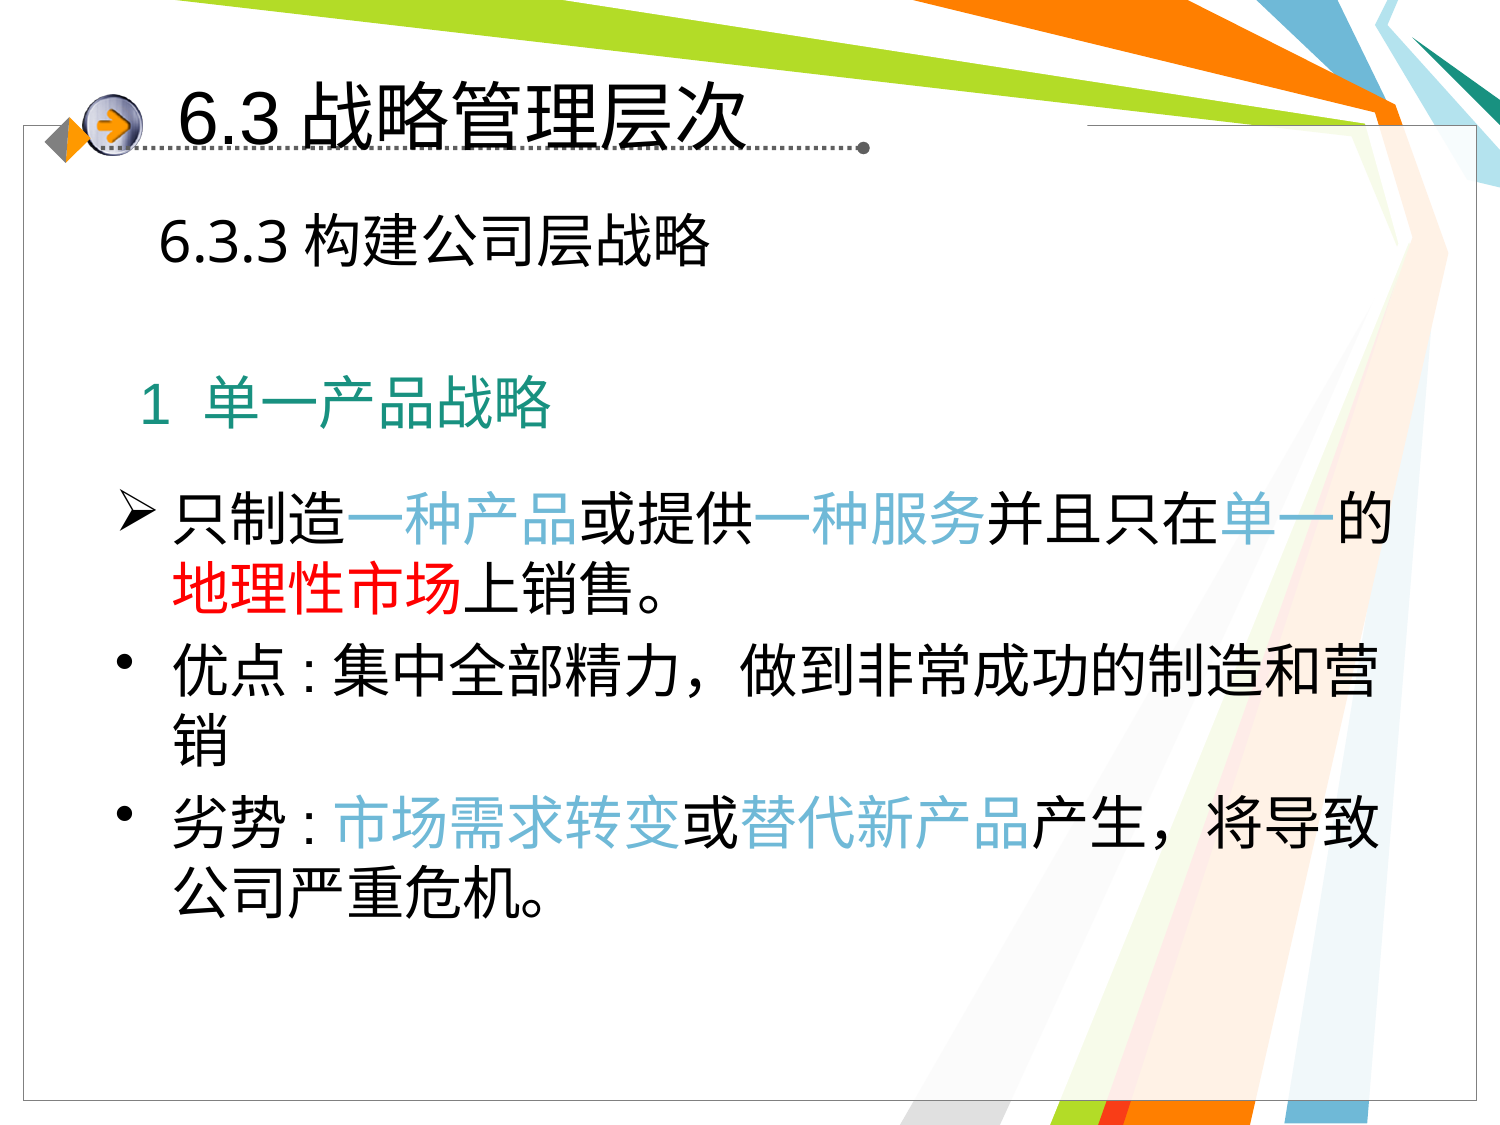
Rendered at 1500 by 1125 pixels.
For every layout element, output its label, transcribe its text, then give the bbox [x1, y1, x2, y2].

text_box 1 单一产品战略 [125, 349, 1425, 452]
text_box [49, 124, 867, 284]
text_box 6.3战略管理层次 [162, 62, 850, 123]
picture [82, 94, 143, 124]
list 只制造一种产品或提供一种服务并且只在单一的地理性市场上销售。 优点:集中全部精力，做到非常成功的制造和营销 劣势:市场需求转变或替代新产品产生，将导致公司严重危机。 [99, 474, 1412, 1125]
